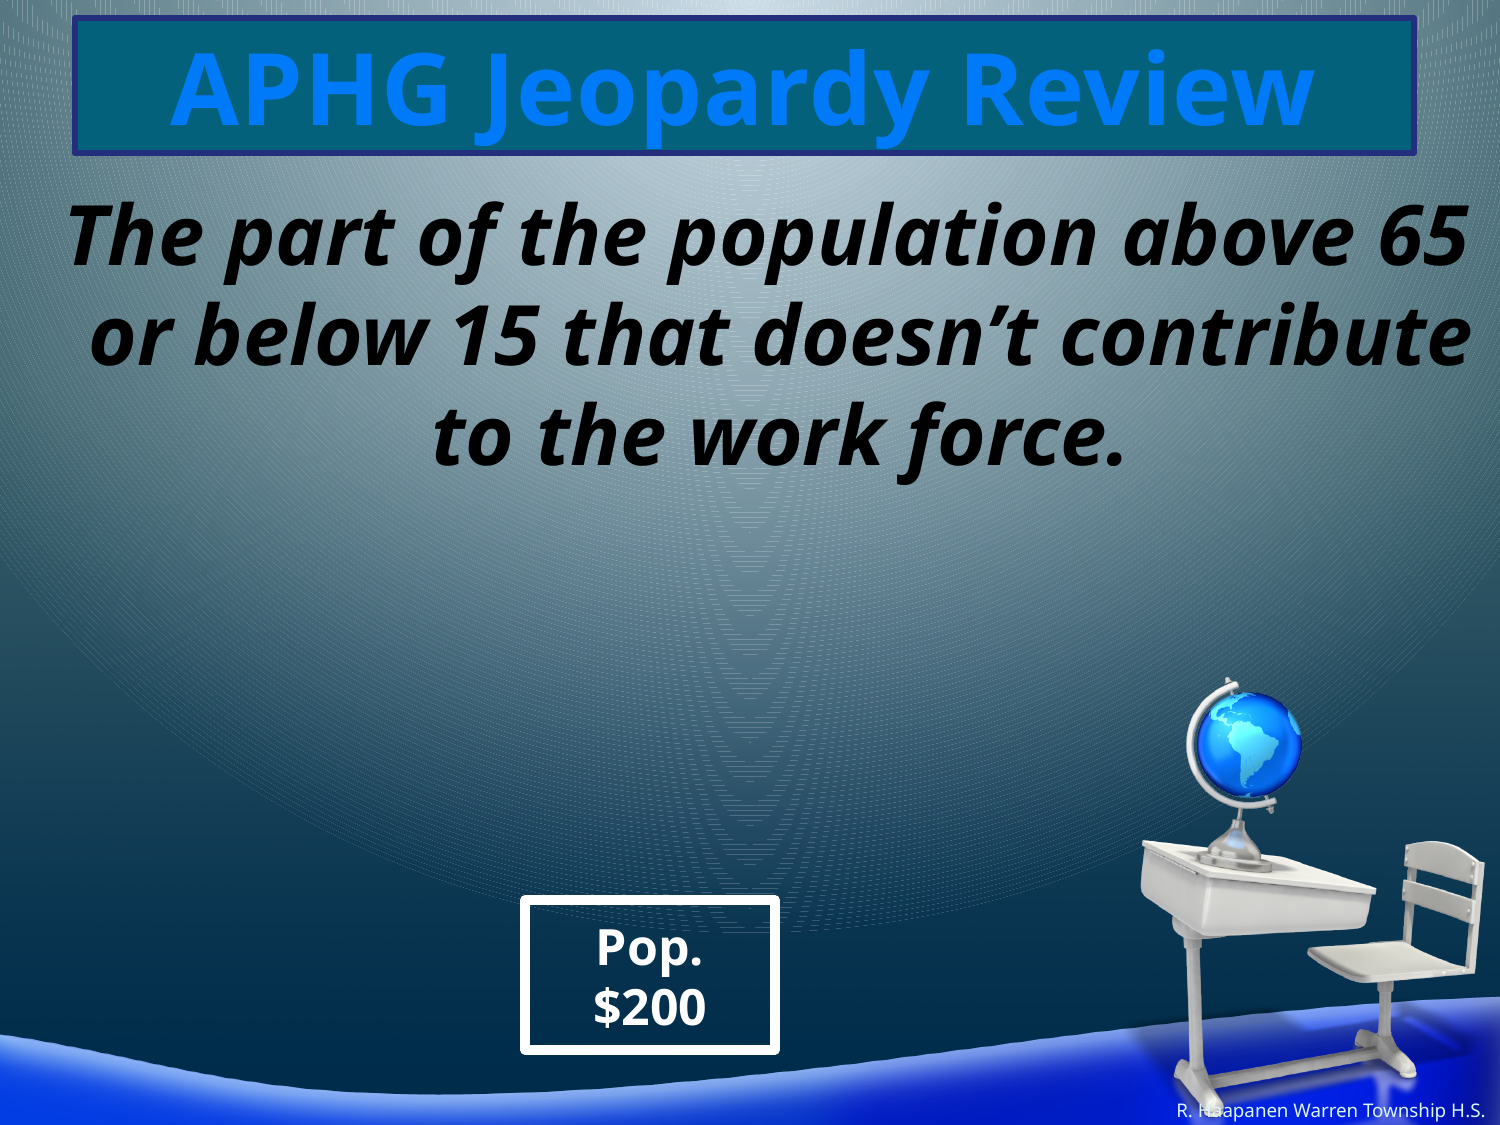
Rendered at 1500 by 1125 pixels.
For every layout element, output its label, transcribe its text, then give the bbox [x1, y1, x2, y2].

footer R. Haapanen Warren Township H.S. [1025, 1091, 1500, 1125]
picture [0, 0, 1500, 1125]
text_box Pop. $200 [525, 899, 775, 1050]
list The part of the population above 65 or below 15 that doesn’t contribute to the work force. [33, 174, 1500, 825]
